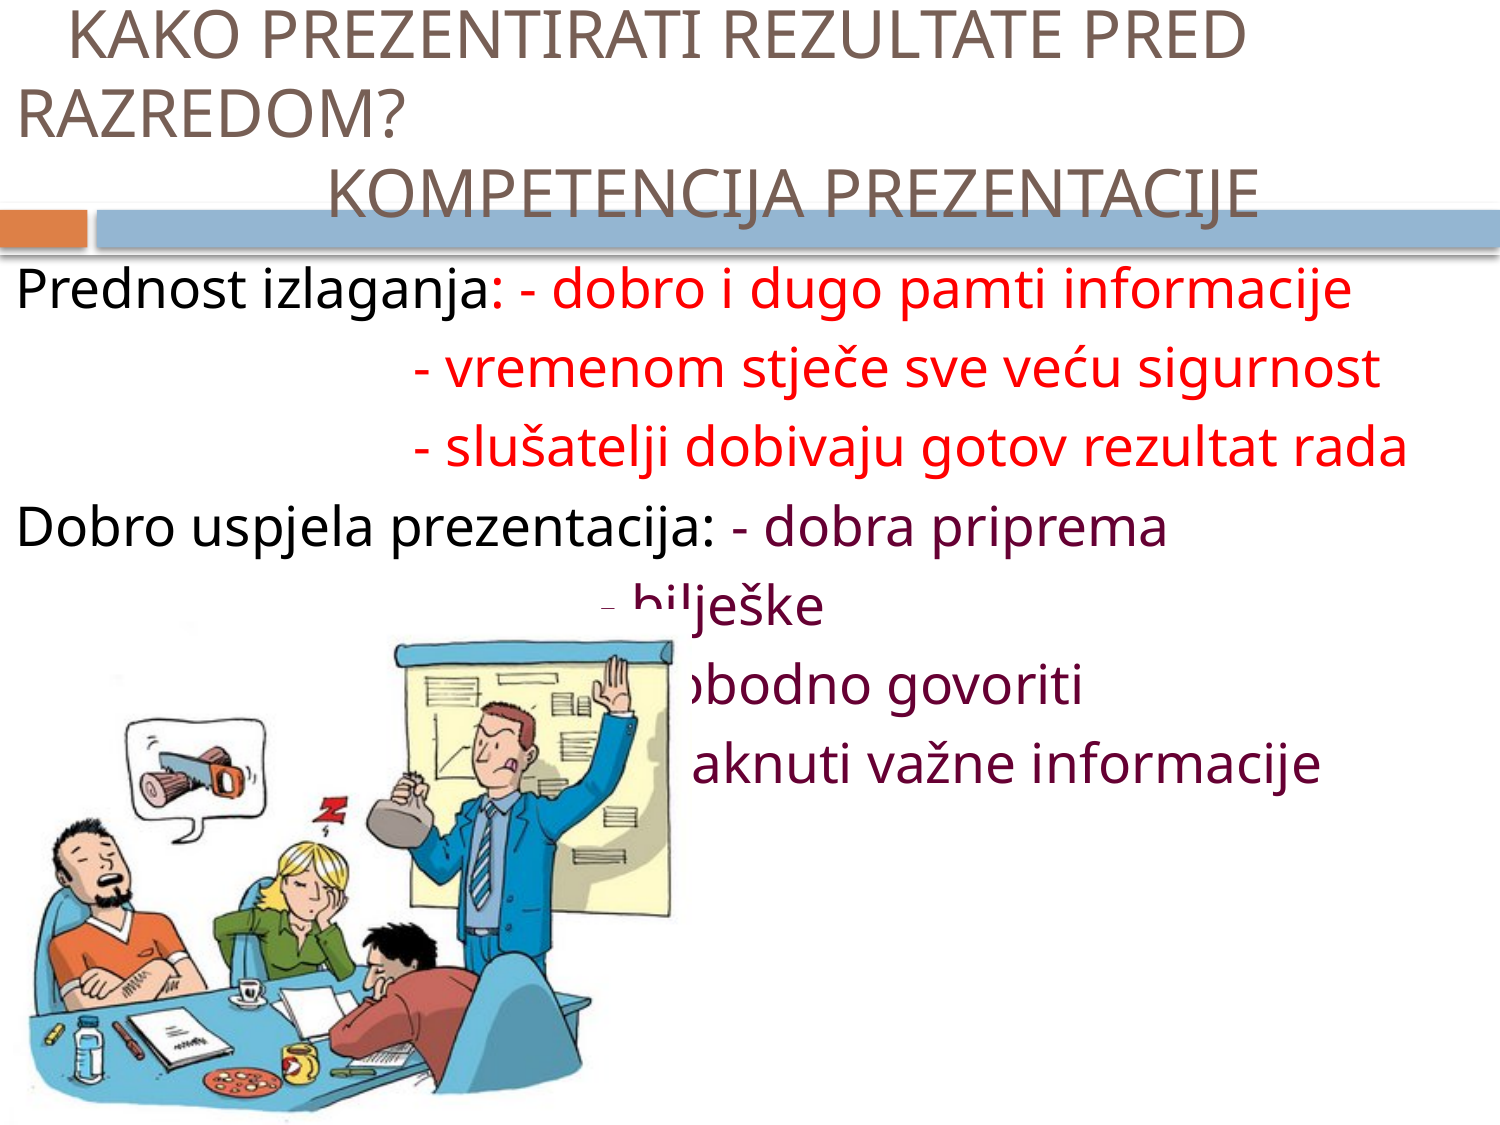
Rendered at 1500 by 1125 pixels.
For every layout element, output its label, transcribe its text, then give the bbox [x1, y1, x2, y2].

title KAKO PREZENTIRATI REZULTATE PRED RAZREDOM? KOMPETENCIJA PREZENTACIJE [0, 23, 1500, 200]
picture [0, 609, 692, 1125]
list Prednost izlaganja: - dobro i dugo pamti informacije - vremenom stječe sve veću sigurnost - slušatelji dobivaju gotov rezultat rada Dobro uspjela prezentacija: - dobra priprema - bilješke - slobodno govoriti - istaknuti važne informacije [0, 245, 1466, 1074]
